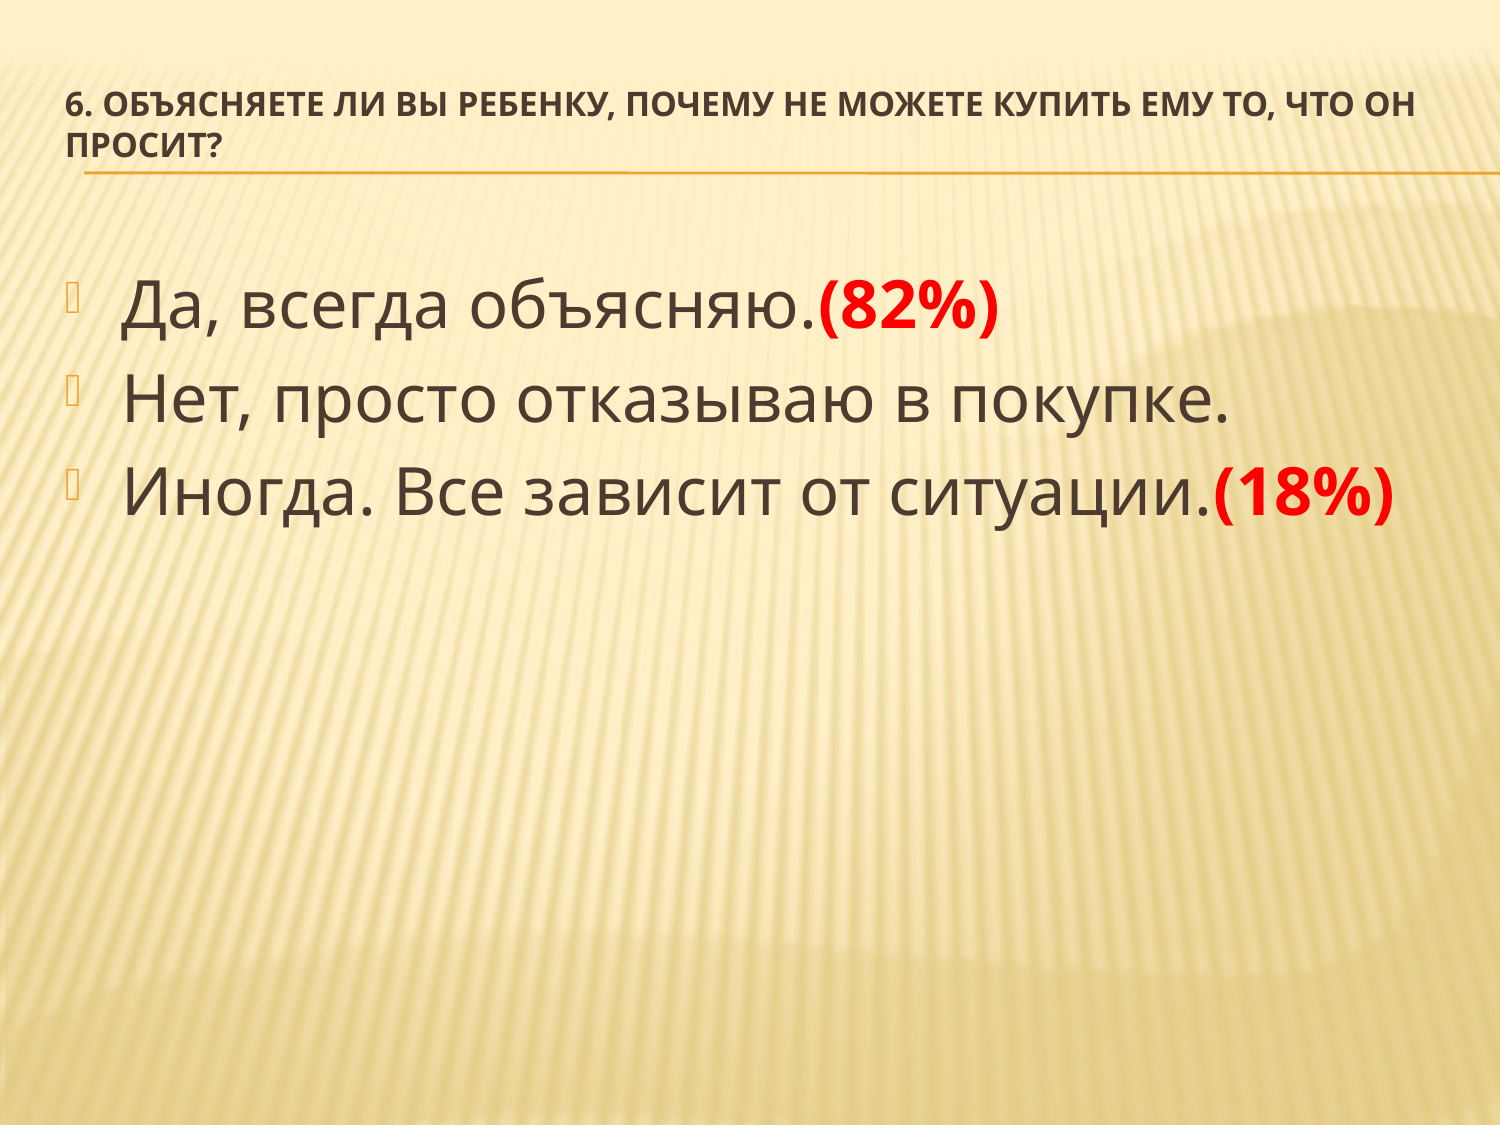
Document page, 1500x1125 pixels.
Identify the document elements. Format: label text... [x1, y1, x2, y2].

list Да, всегда объясняю.(82%) Нет, просто отказываю в покупке. Иногда. Все зависит от ситуации.(18%) [50, 254, 1475, 998]
title 6. Объясняете ли Вы ребенку, почему не можете купить ему то, что он просит? [50, 75, 1475, 213]
